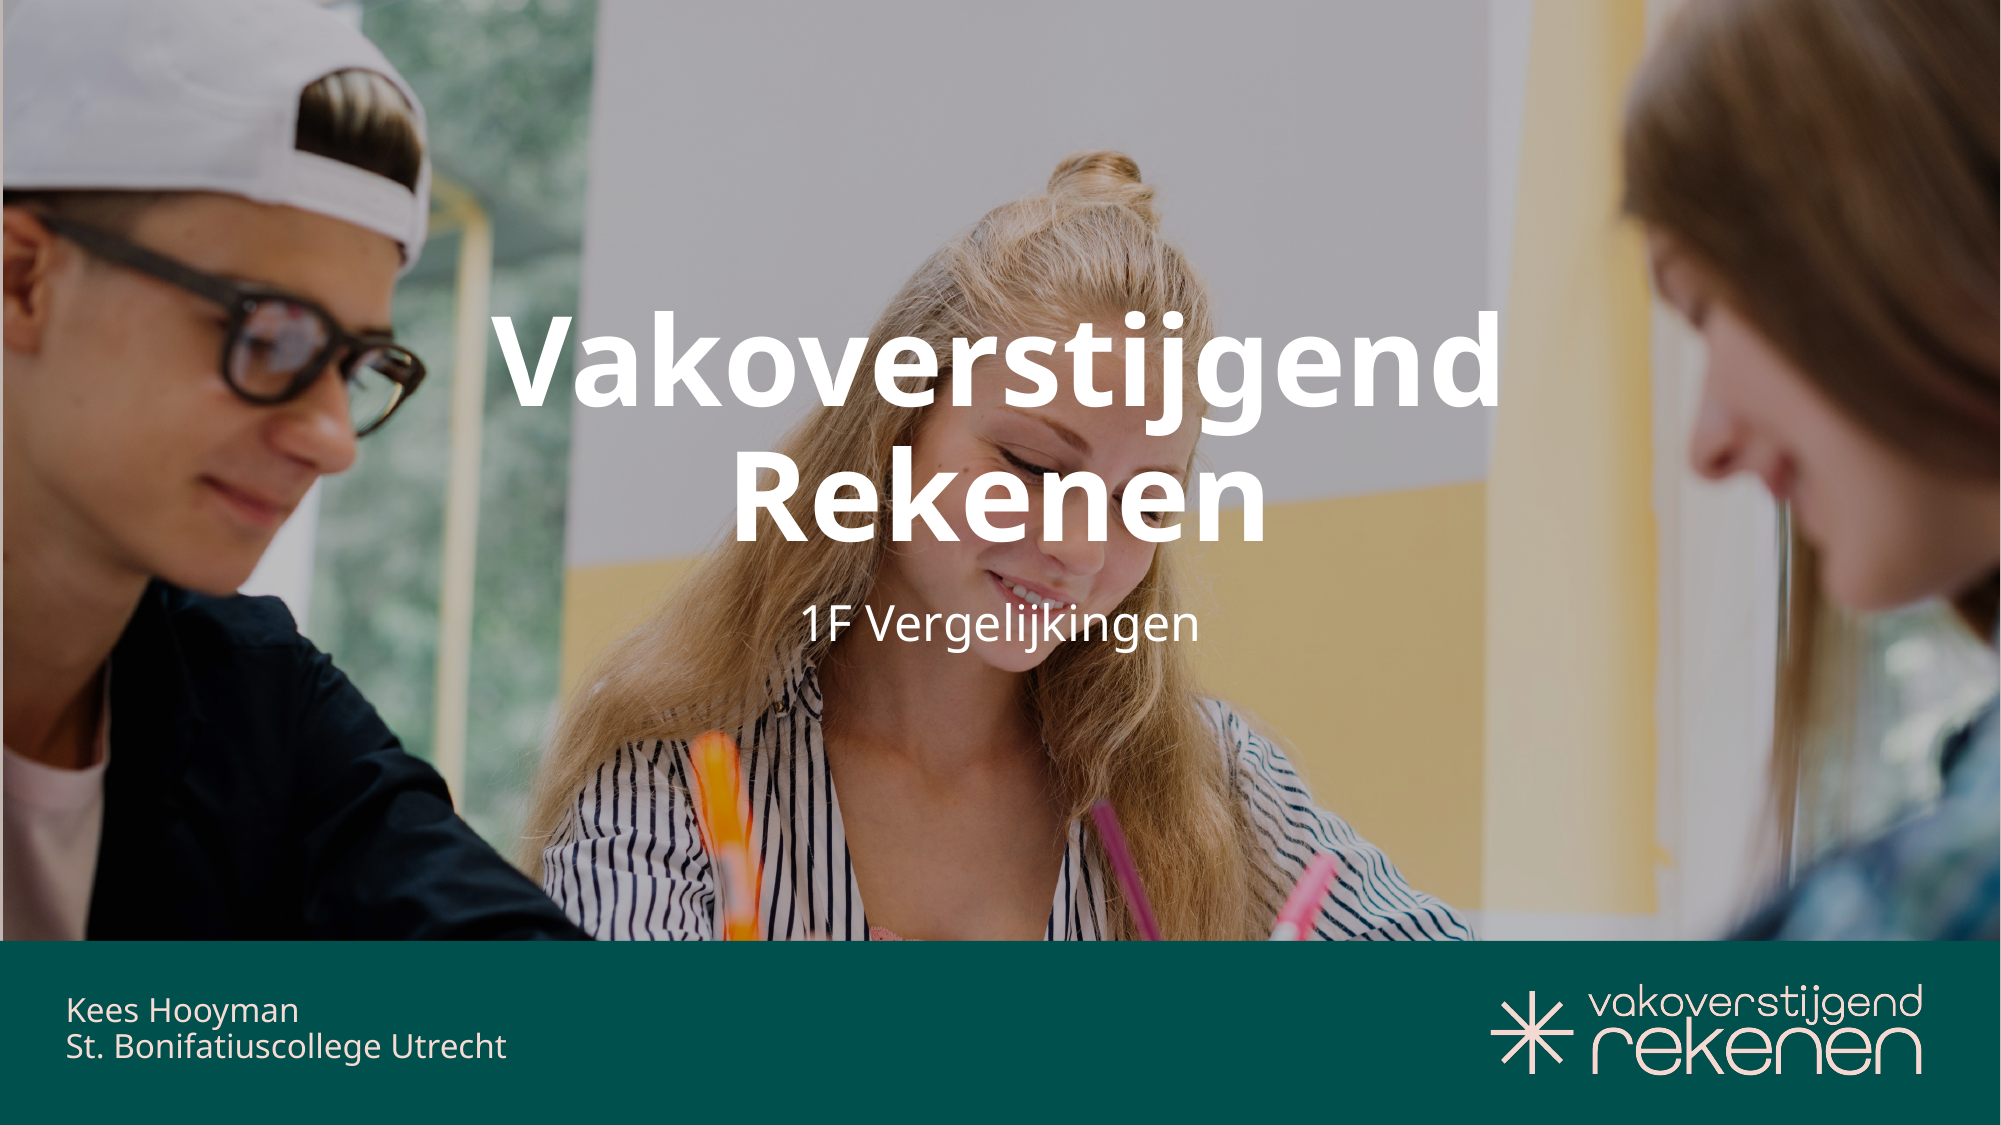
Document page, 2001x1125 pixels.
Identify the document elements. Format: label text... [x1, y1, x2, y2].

subtitle 1F Vergelijkingen [249, 590, 1750, 863]
text_box Kees Hooyman St. Bonifatiuscollege Utrecht [50, 986, 680, 1083]
picture [1462, 966, 1950, 1093]
title Vakoverstijgend Rekenen [249, 184, 1750, 576]
picture [3, 0, 2000, 940]
